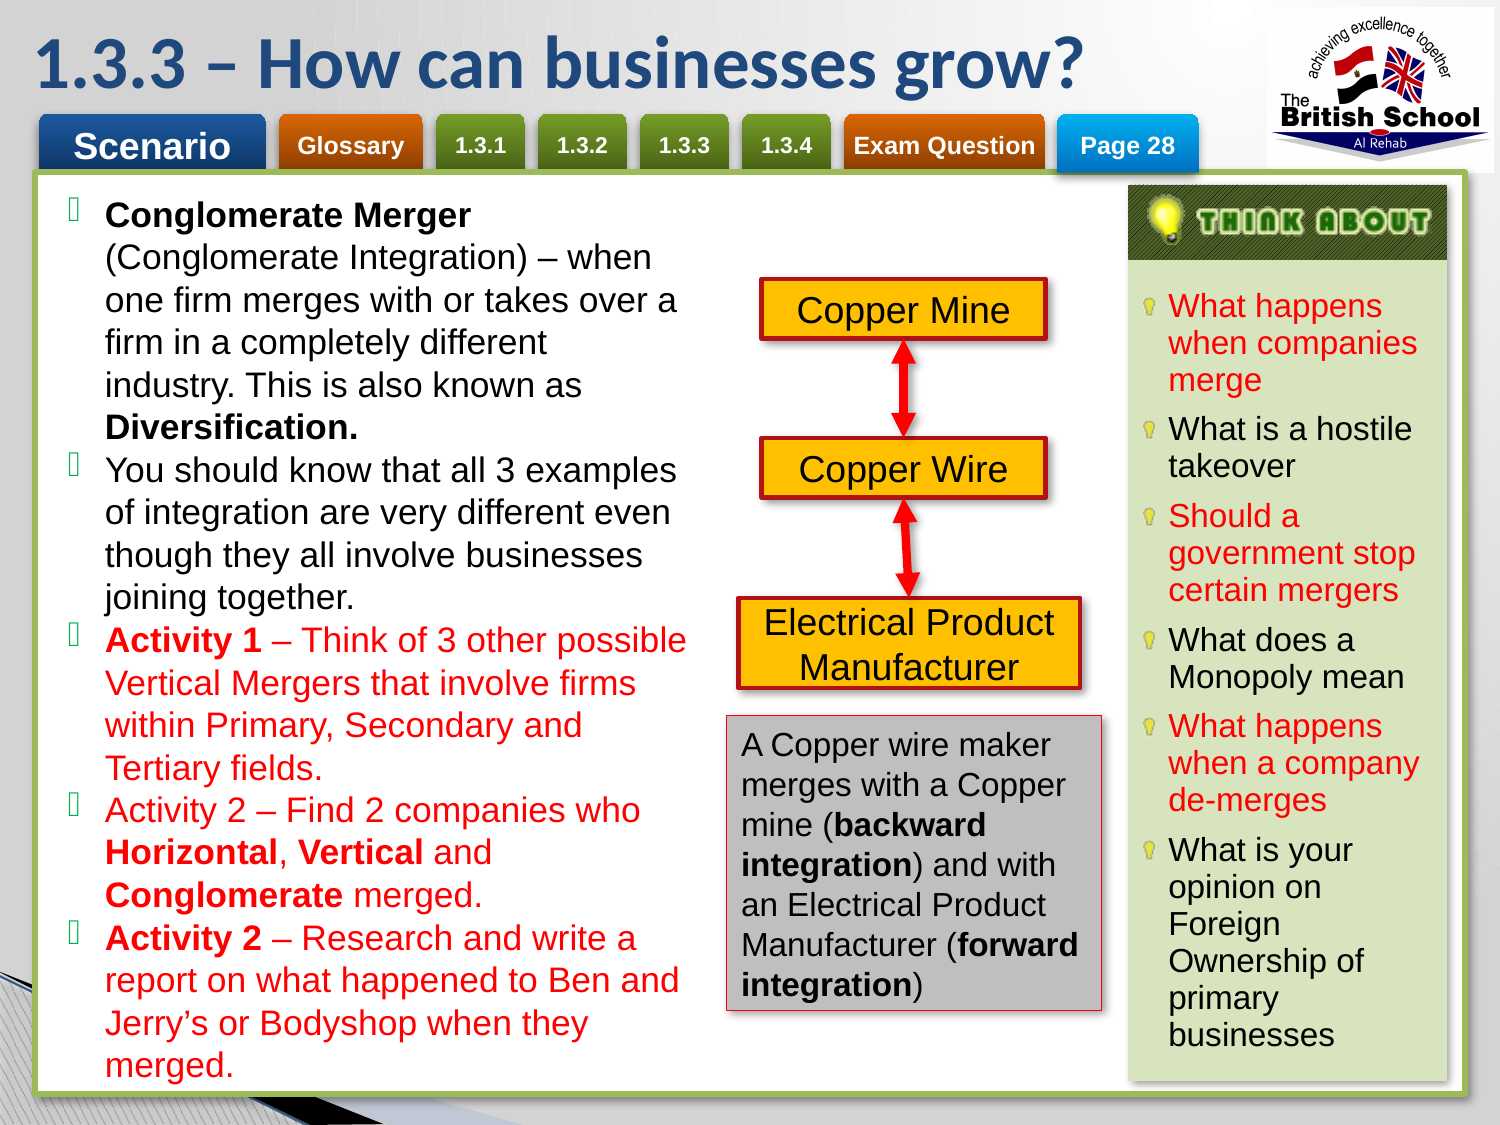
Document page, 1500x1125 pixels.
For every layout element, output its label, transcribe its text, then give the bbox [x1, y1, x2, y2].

picture [1139, 417, 1159, 441]
text_box Page 28 [1057, 114, 1199, 173]
table_header [1128, 185, 1447, 260]
picture [1267, 7, 1495, 173]
picture [1146, 191, 1436, 252]
table_cell What happens when companies merge What is a hostile takeover Should a government stop certain mergers What does a Monopoly mean What happens when a company de-merges What is your opinion on Foreign Ownership of primary businesses [1128, 260, 1447, 1081]
title 1.3.3 – How can businesses grow? [17, 7, 1282, 110]
text_box Conglomerate Merger (Conglomerate Integration) – when one firm merges with or takes over a firm in a completely different industry. This is also known as Diversification. You should know that all 3 examples of integration are very different even though they all involve businesses joining together. Activity 1 – Think of 3 other possible Vertical Mergers that involve firms within Primary, Secondary and Tertiary fields. Activity 2 – Find 2 companies who Horizontal, Vertical and Conglomerate merged. Activity 2 – Research and write a report on what happened to Ben and Jerry’s or Bodyshop when they merged. [53, 184, 703, 1093]
picture [1139, 294, 1159, 318]
picture [1139, 714, 1159, 738]
picture [1139, 837, 1159, 862]
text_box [726, 278, 1102, 1015]
picture [281, 1114, 303, 1125]
picture [1139, 504, 1159, 528]
picture [1139, 627, 1159, 652]
